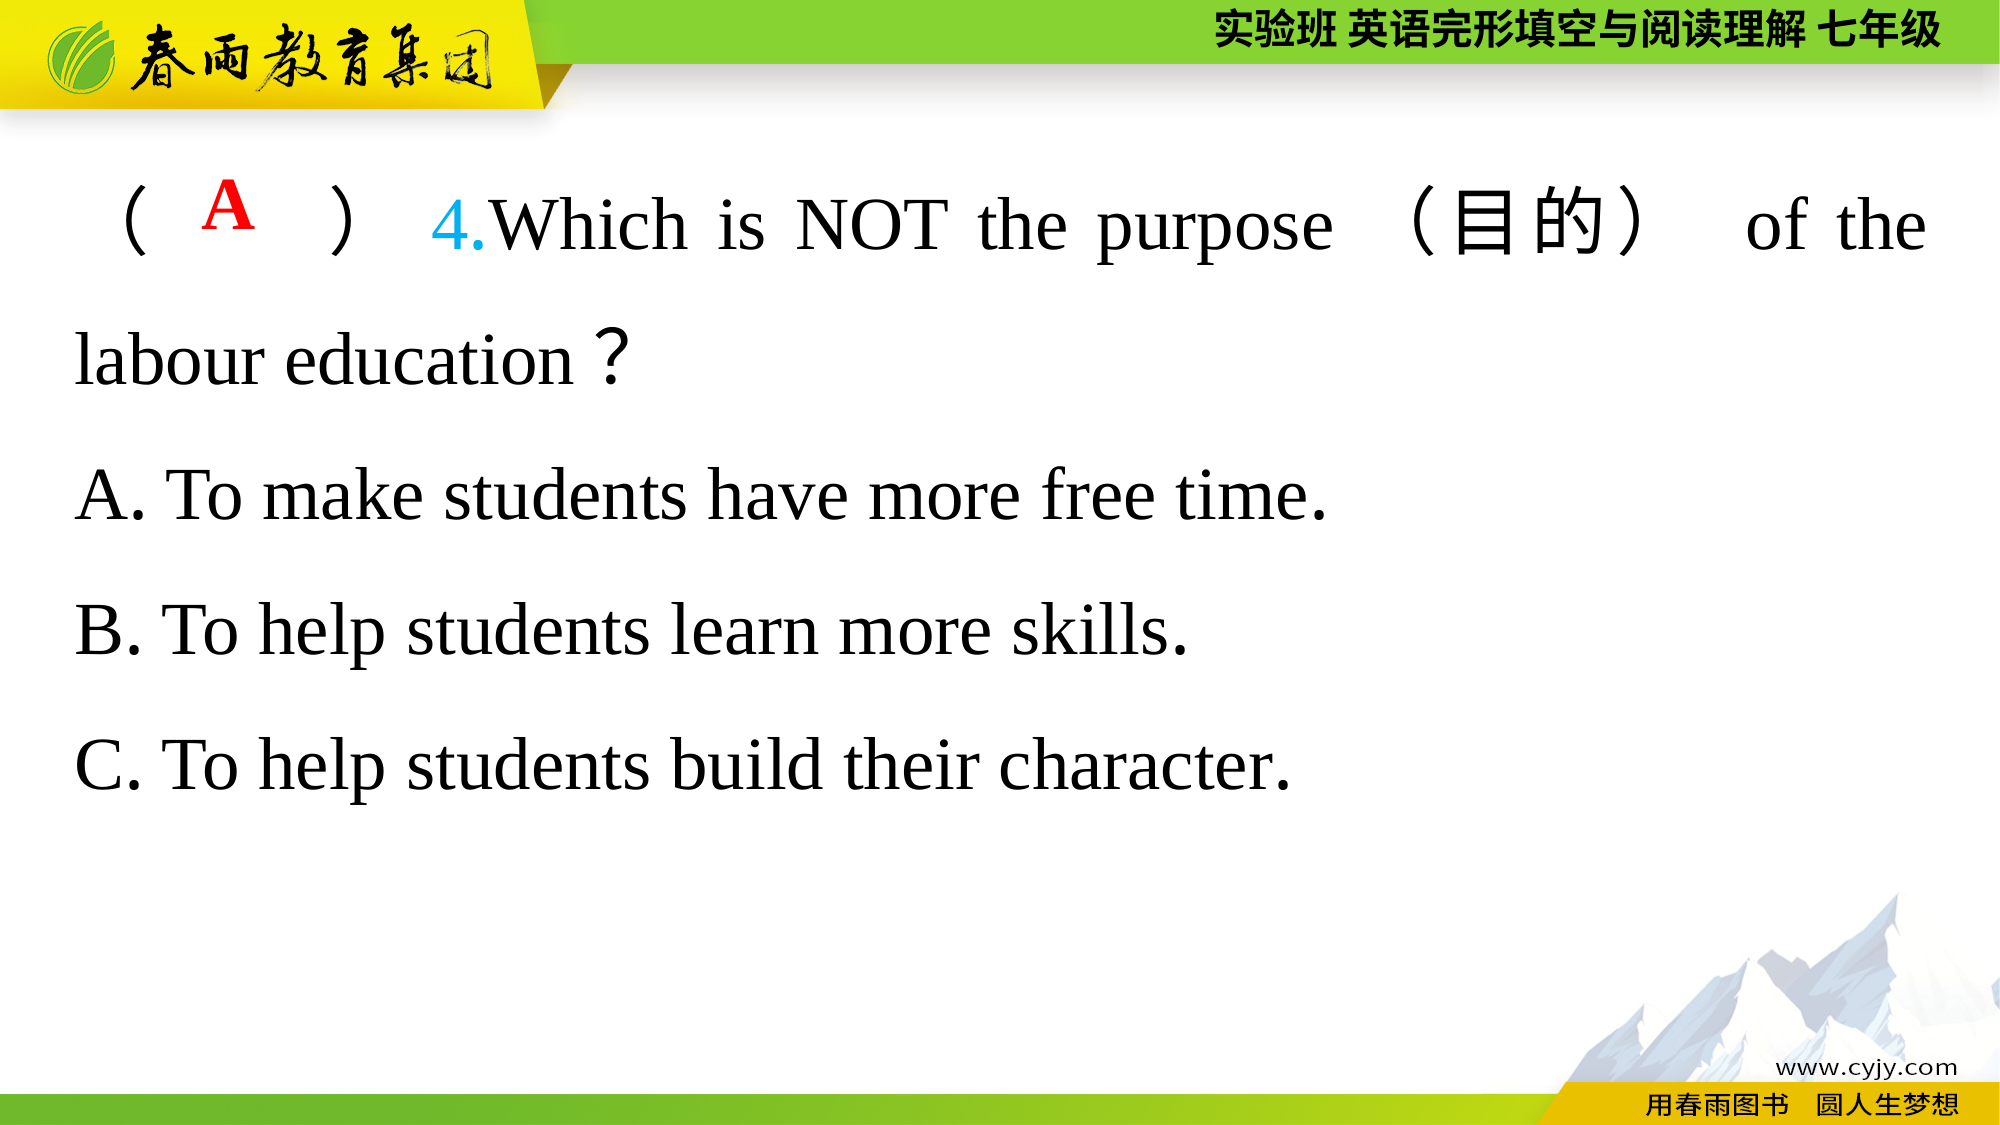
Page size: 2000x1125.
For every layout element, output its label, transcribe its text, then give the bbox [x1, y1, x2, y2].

picture [0, 0, 2000, 1125]
list （ ）4.Which is NOT the purpose（目的） of the labour education？ A. To make students have more free time. B. To help students learn more skills. C. To help students build their character. [59, 122, 1944, 820]
text_box A [186, 146, 271, 252]
